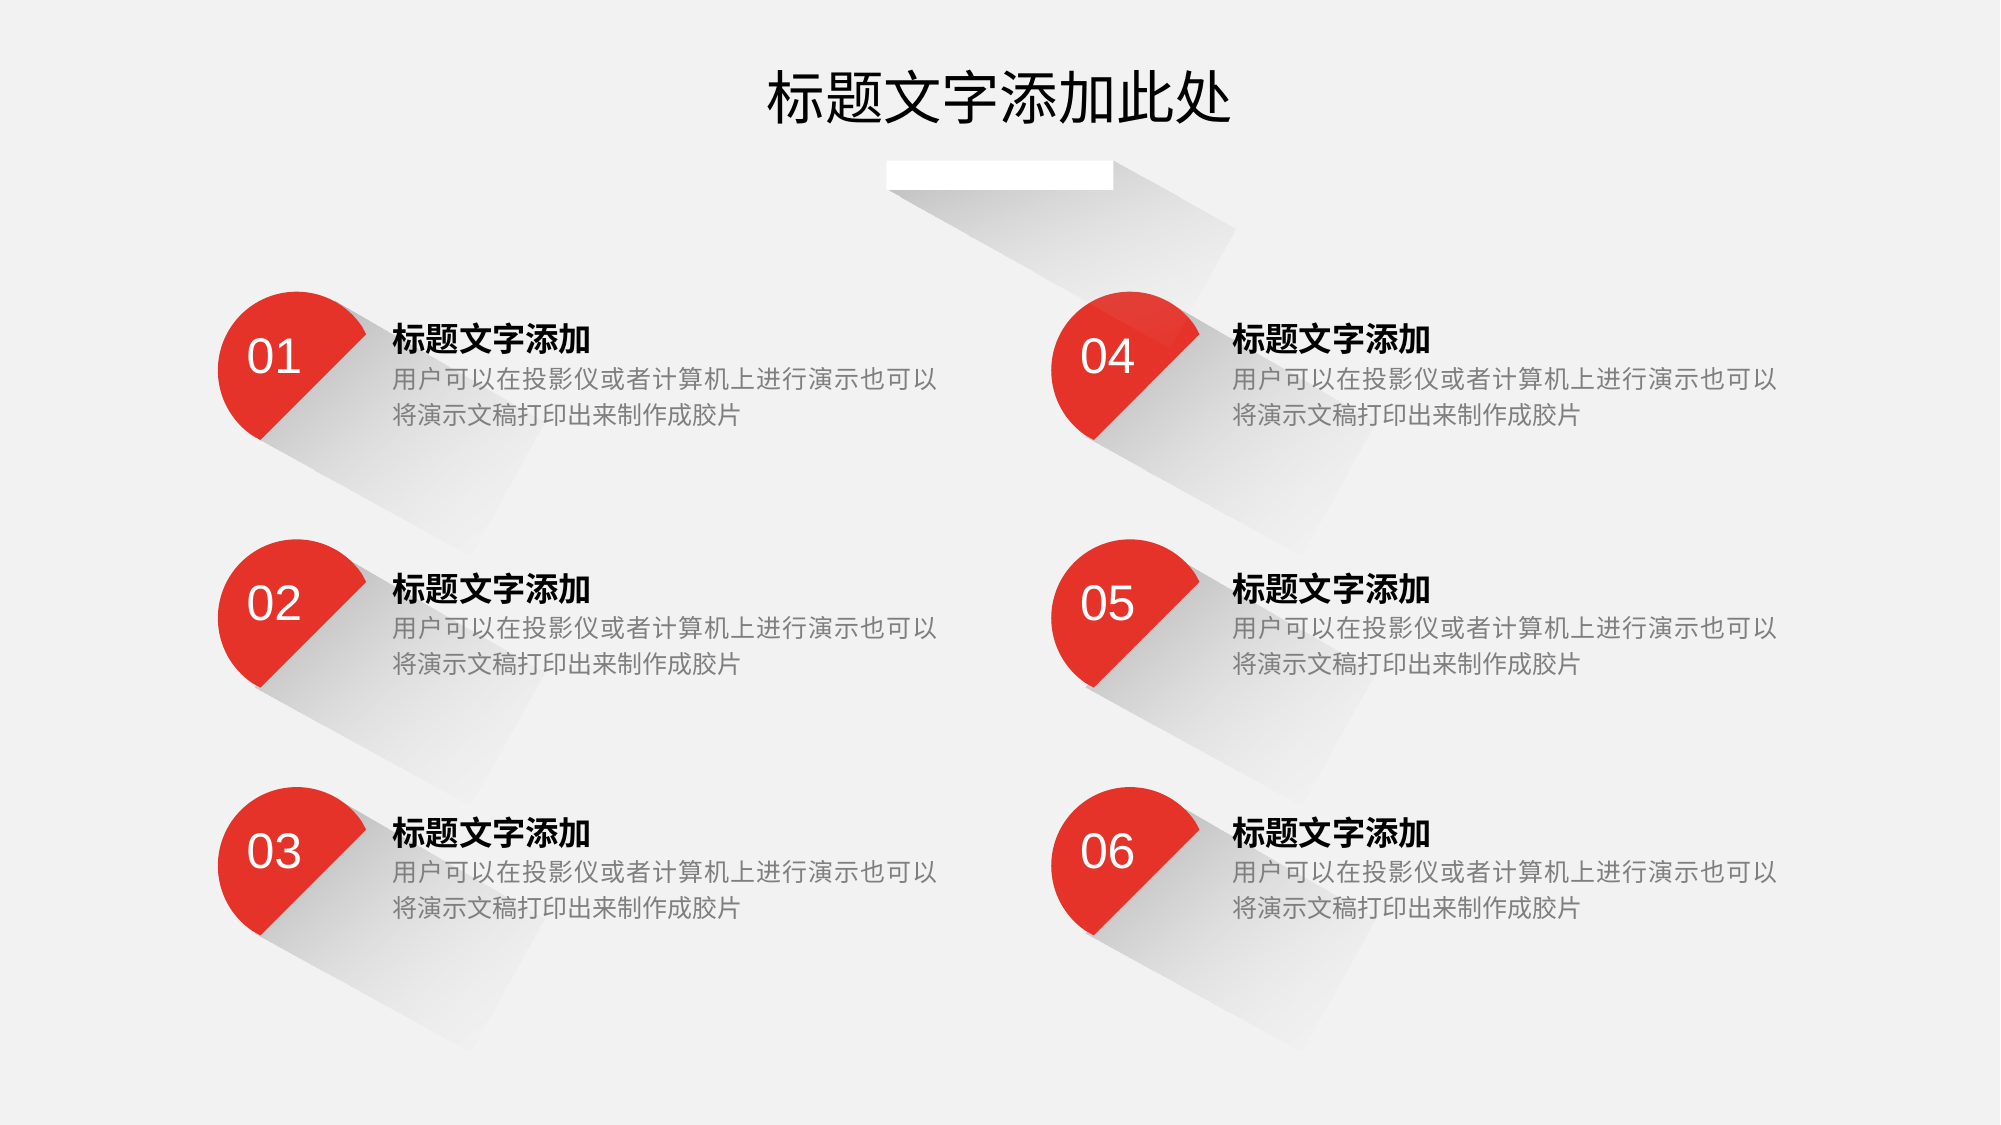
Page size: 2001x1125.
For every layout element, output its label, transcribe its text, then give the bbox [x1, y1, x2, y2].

text_box 标题文字添加此处 [752, 53, 1248, 139]
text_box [217, 787, 367, 936]
text_box [1089, 319, 1369, 552]
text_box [1051, 539, 1200, 688]
text_box [1088, 815, 1371, 1054]
text_box [885, 160, 1115, 191]
text_box [886, 159, 1237, 295]
text_box [254, 568, 538, 796]
text_box [258, 318, 538, 552]
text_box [377, 796, 953, 929]
text_box [257, 814, 540, 1054]
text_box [217, 291, 367, 440]
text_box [1217, 303, 1793, 435]
text_box [1085, 569, 1370, 796]
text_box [377, 303, 953, 435]
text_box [1217, 796, 1793, 929]
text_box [217, 539, 367, 688]
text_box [377, 552, 953, 685]
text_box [1051, 291, 1200, 440]
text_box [1217, 552, 1793, 685]
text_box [1051, 787, 1200, 936]
